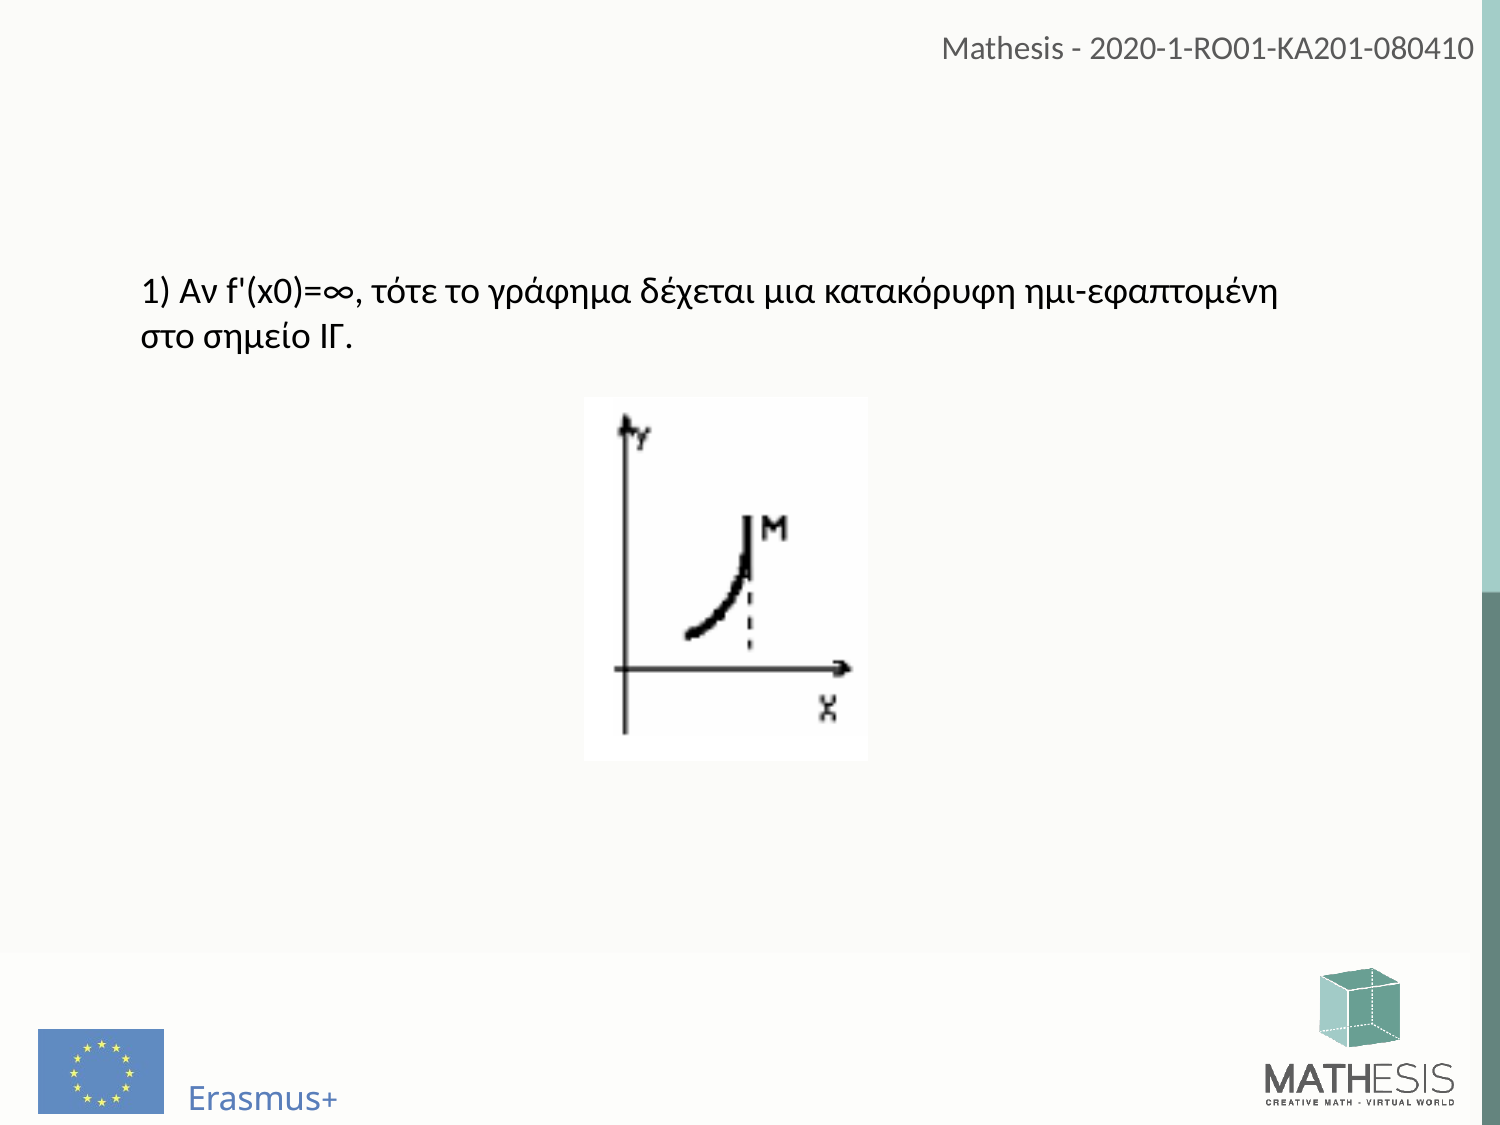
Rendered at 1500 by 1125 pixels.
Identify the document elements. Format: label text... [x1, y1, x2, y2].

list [584, 396, 869, 761]
text_box 1) Αν f'(x0)=∞, τότε το γράφημα δέχεται μια κατακόρυφη ημι-εφαπτομένη στο σημείο ΙΓ. [125, 258, 1295, 408]
